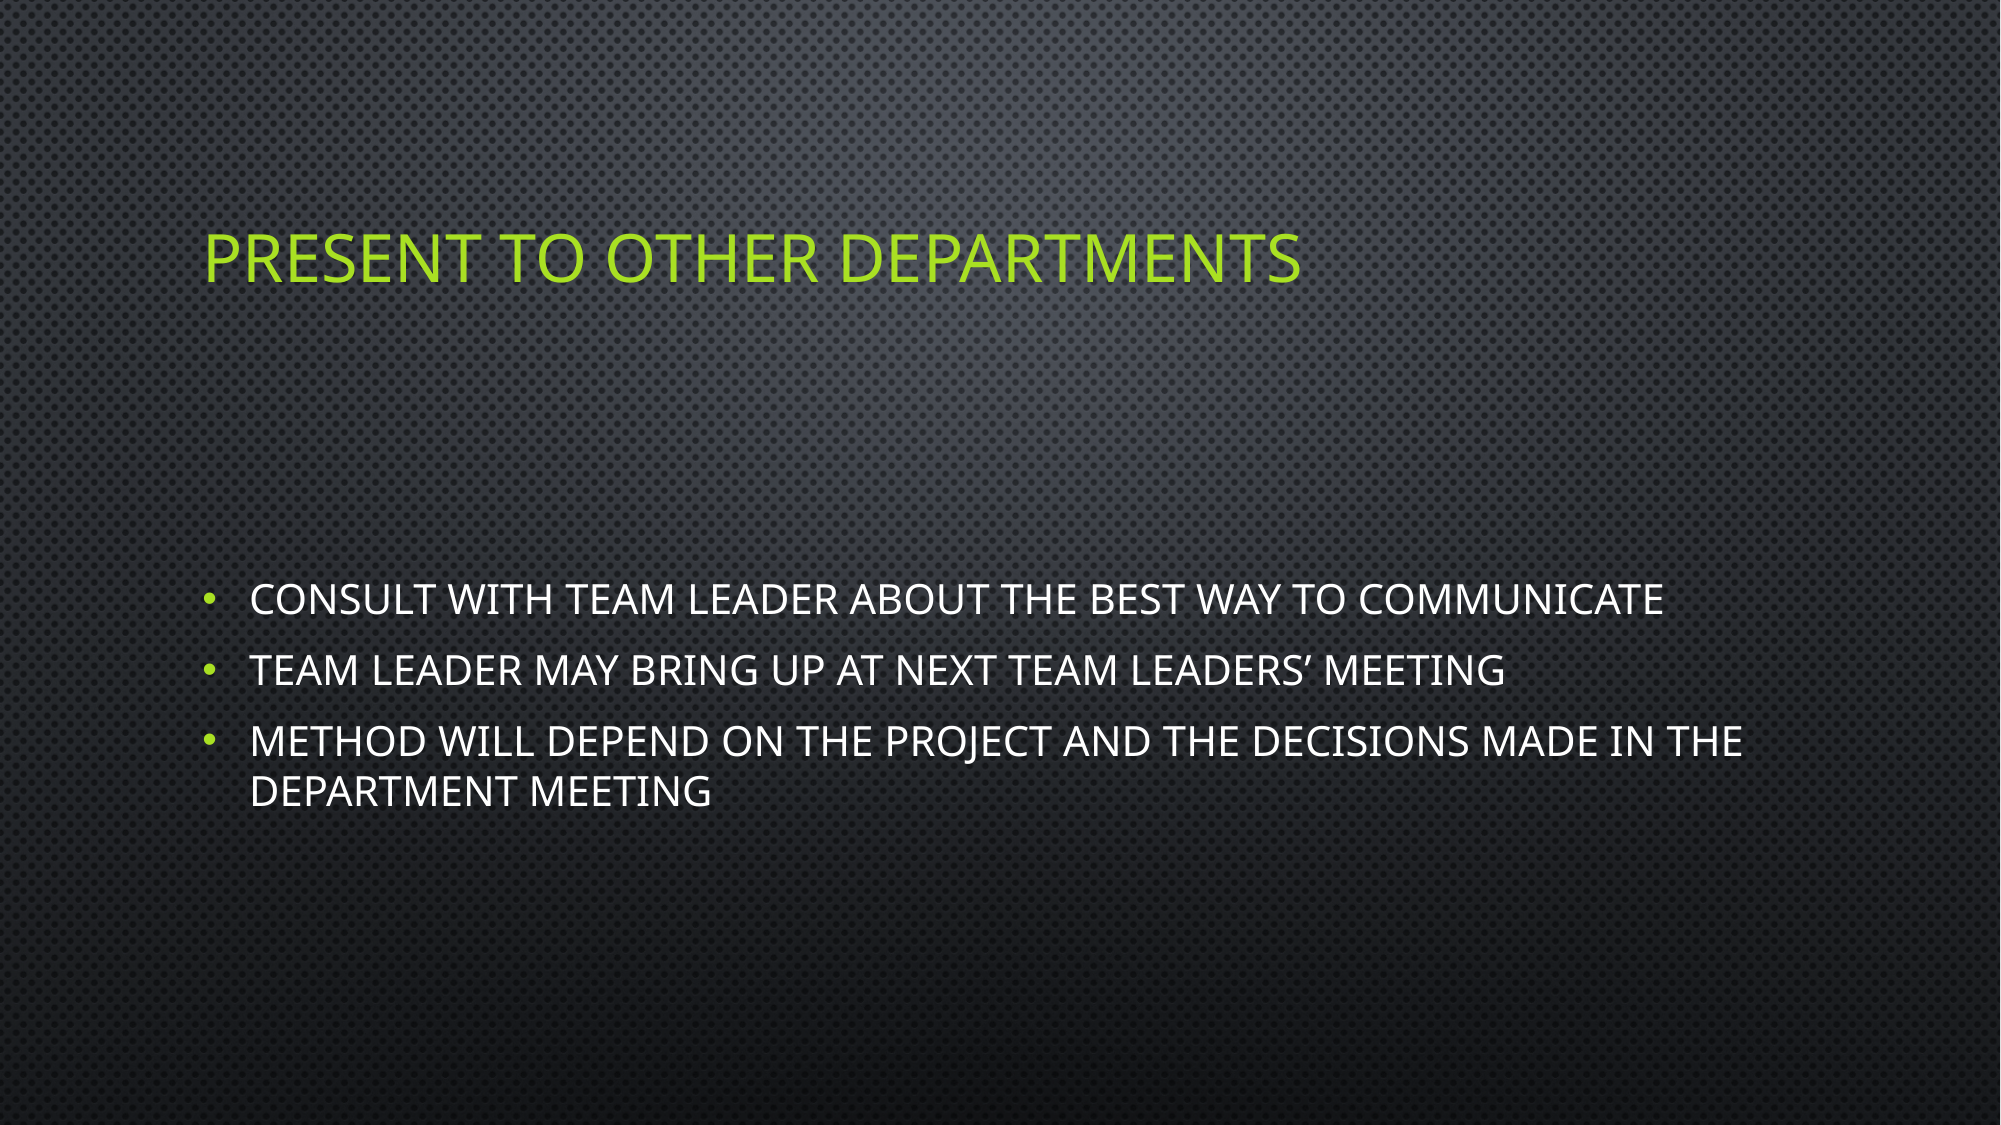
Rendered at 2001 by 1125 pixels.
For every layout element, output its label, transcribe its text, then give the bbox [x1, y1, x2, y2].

title Present to other departments [187, 99, 1813, 413]
list Consult with team leader about the best way to communicate Team leader may bring up at next team leaders’ meeting Method will depend on the project and the decisions made in the department meeting [187, 437, 1813, 950]
